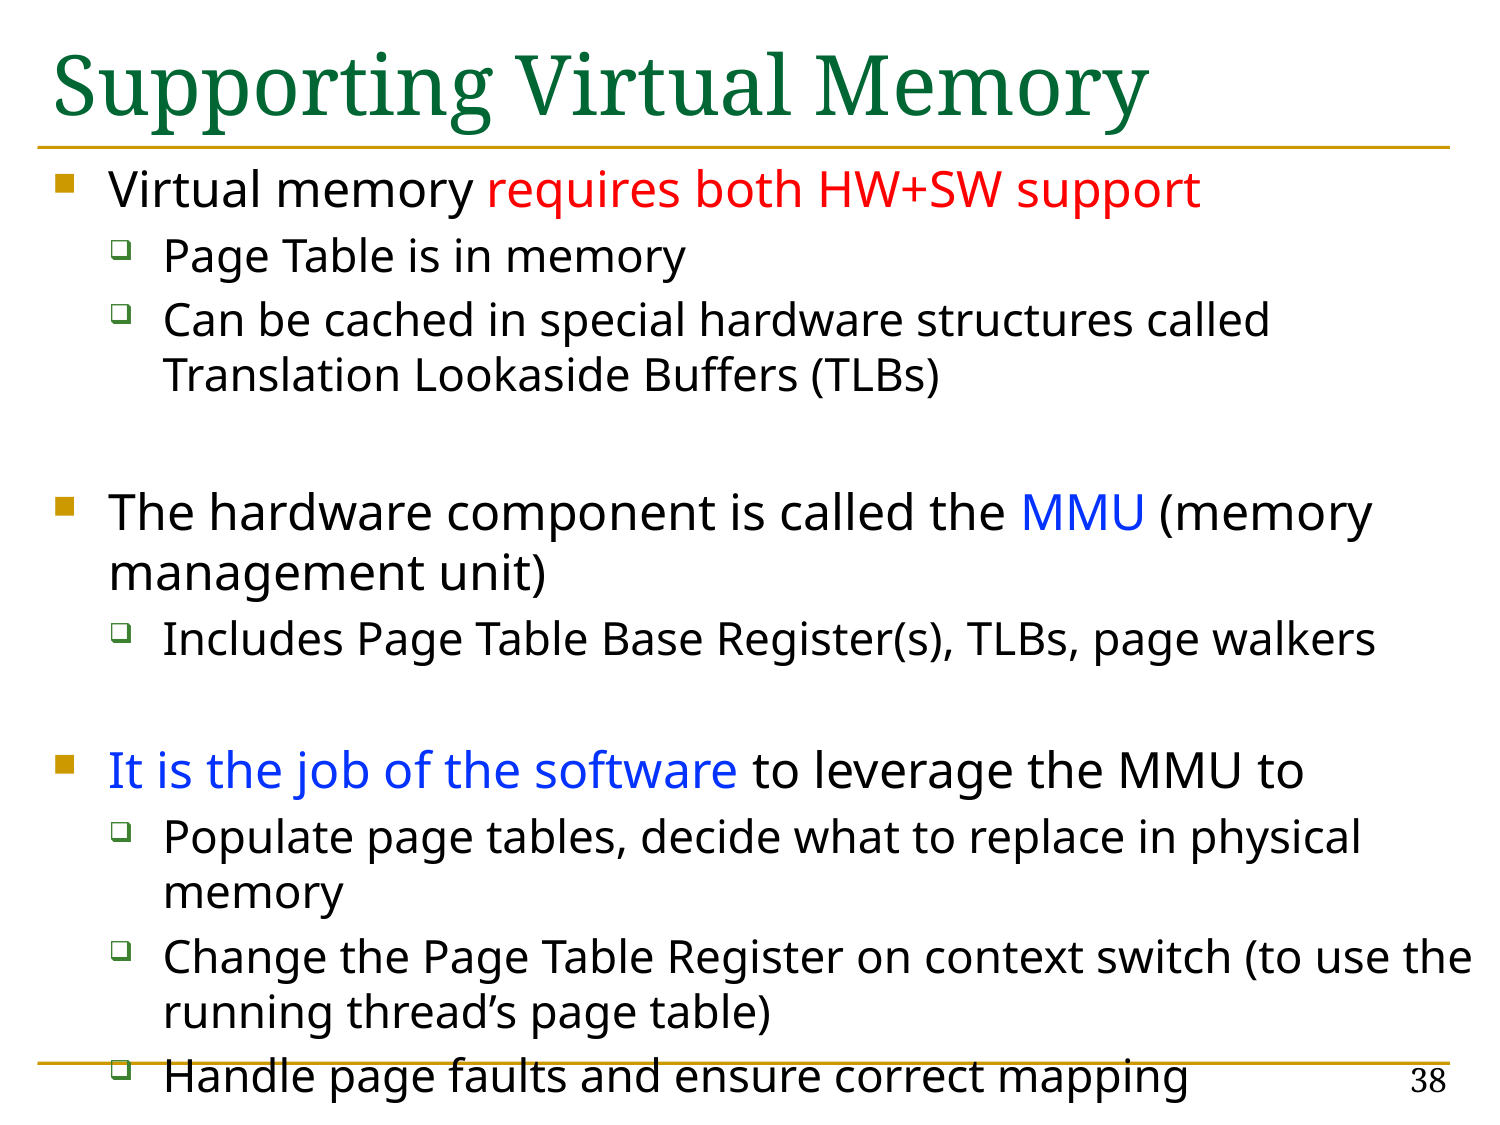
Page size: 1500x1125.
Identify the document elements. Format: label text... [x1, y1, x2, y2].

list Virtual memory requires both HW+SW support Page Table is in memory Can be cached in special hardware structures called Translation Lookaside Buffers (TLBs) The hardware component is called the MMU (memory management unit) Includes Page Table Base Register(s), TLBs, page walkers It is the job of the software to leverage the MMU to Populate page tables, decide what to replace in physical memory Change the Page Table Register on context switch (to use the running thread’s page table) Handle page faults and ensure correct mapping [37, 149, 1500, 1063]
title Supporting Virtual Memory [37, 24, 1450, 149]
slide_number 38 [1111, 1036, 1462, 1112]
